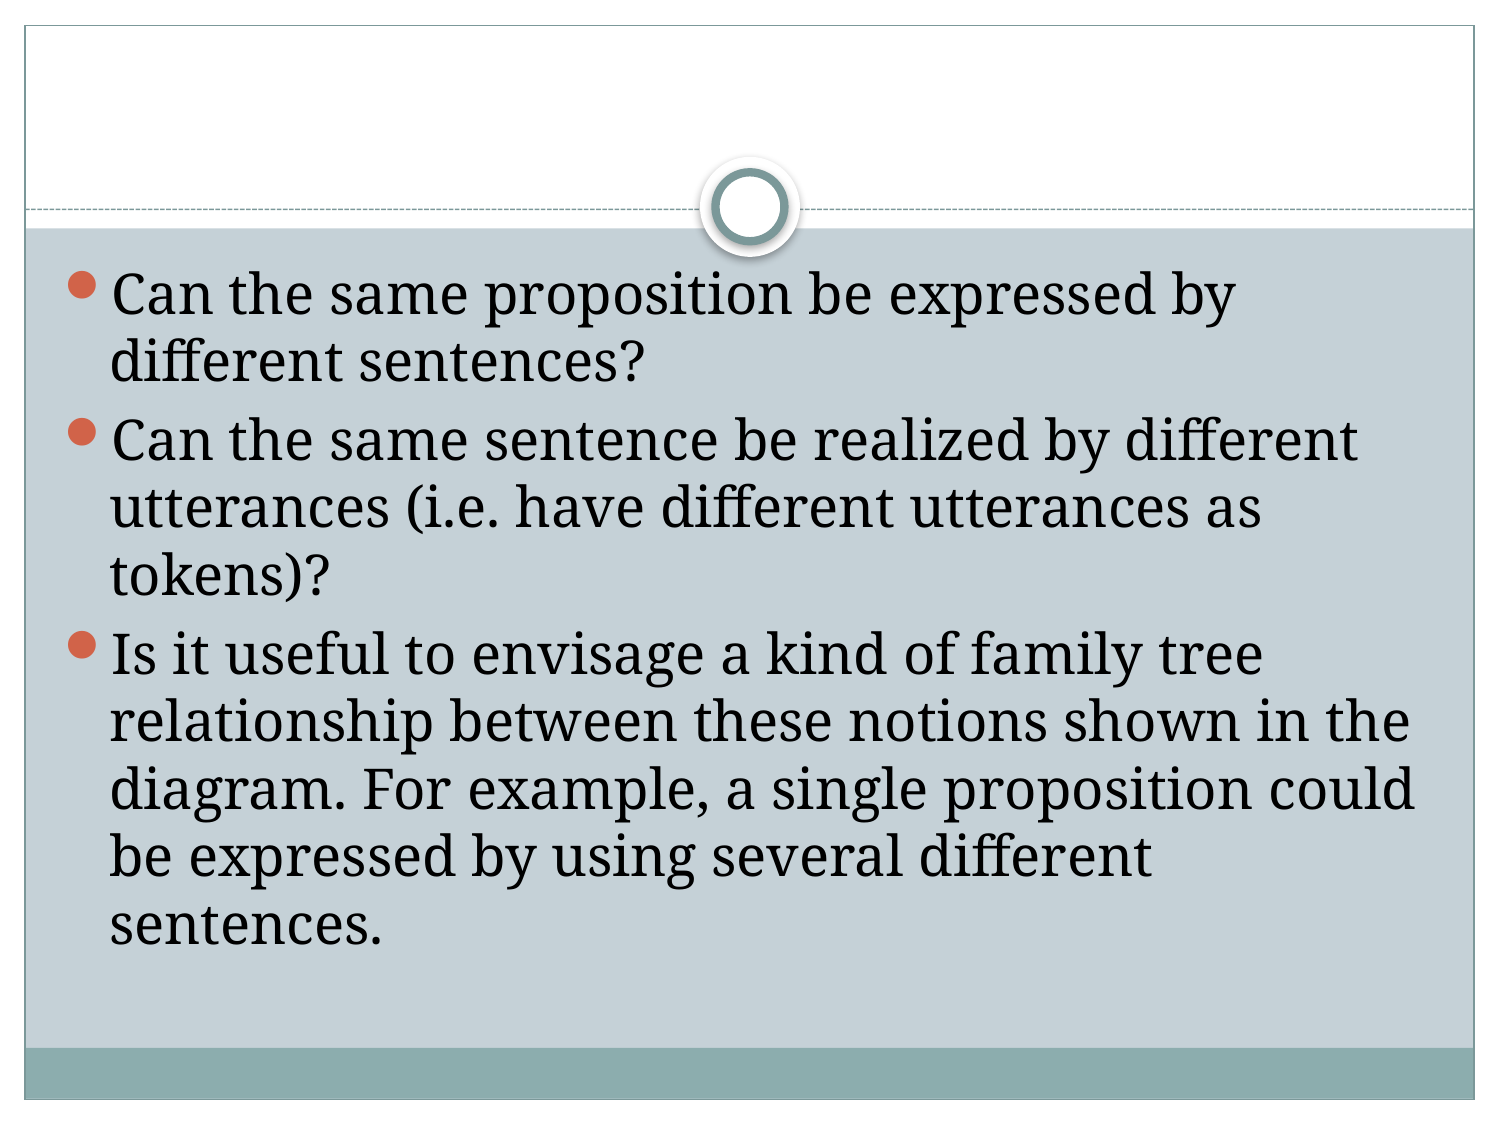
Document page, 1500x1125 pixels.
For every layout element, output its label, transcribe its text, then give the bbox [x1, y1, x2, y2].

list Can the same proposition be expressed by different sentences? Can the same sentence be realized by different utterances (i.e. have different utterances as tokens)? Is it useful to envisage a kind of family tree relationship between these notions shown in the diagram. For example, a single proposition could be expressed by using several different sentences. [49, 250, 1445, 1001]
